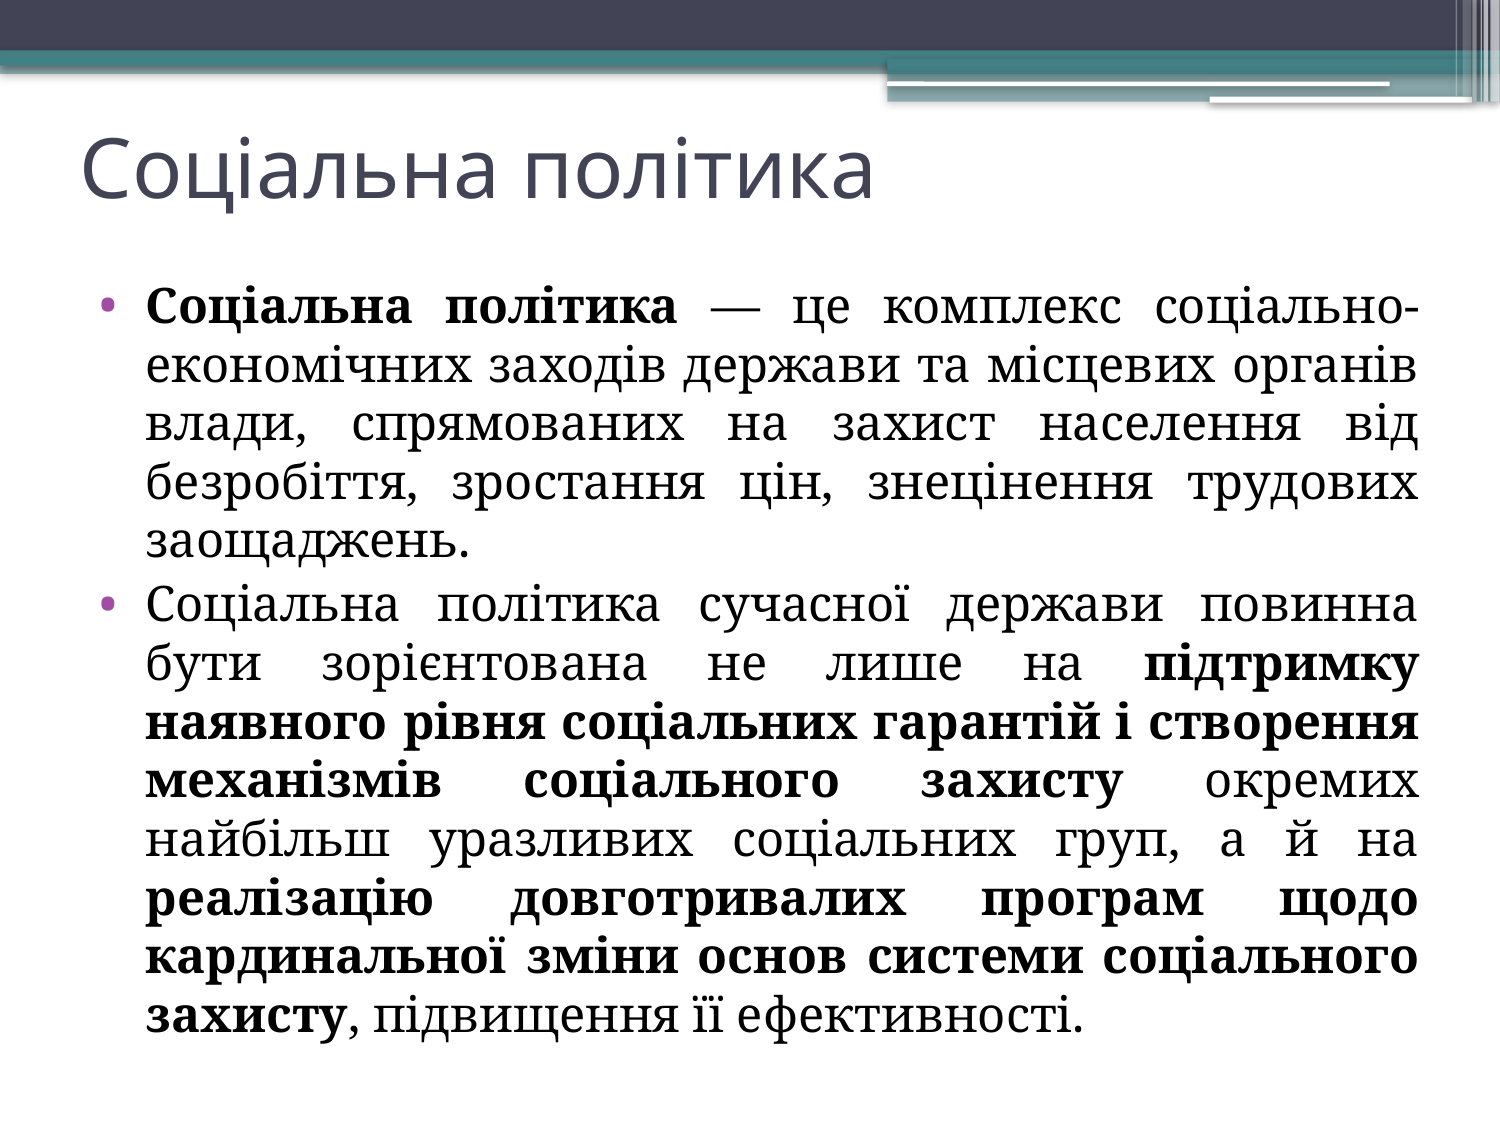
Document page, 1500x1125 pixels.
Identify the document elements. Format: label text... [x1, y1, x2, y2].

title Соціальна політика [64, 78, 1415, 254]
list Соціальна політика — це комплекс соціально-економічних заходів держави та місцевих органів влади, спрямованих на захист населення від безробіття, зростання цін, знецінення трудових заощаджень. Соціальна політика сучасної держави повинна бути зорієнтована не лише на підтримку наявного рівня соціальних гарантій і створення механізмів соціального захисту окремих найбільш уразливих соціальних груп, а й на реалізацію довготривалих програм щодо кардинальної зміни основ системи соціального захисту, підвищення її ефективності. [76, 267, 1436, 1064]
